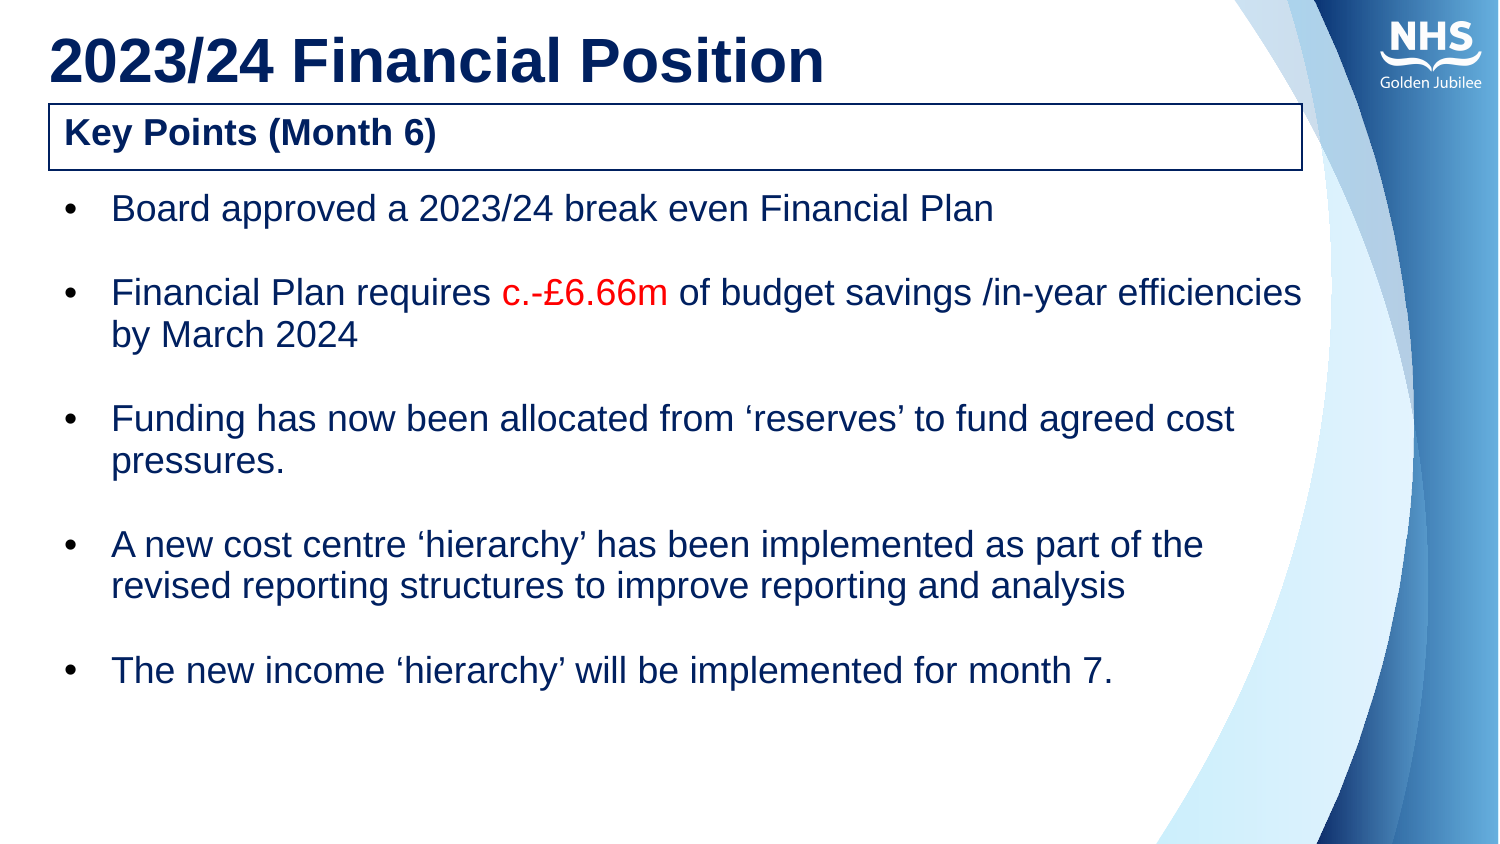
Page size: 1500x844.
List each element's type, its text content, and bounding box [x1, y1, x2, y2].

table_header Key Points (Month 6) [50, 105, 1301, 169]
table_header Board approved a 2023/24 break even Financial Plan Financial Plan requires c.-£6.66m of budget savings /in-year efficiencies by March 2024 Funding has now been allocated from ‘reserves’ to fund agreed cost pressures. A new cost centre ‘hierarchy’ has been implemented as part of the revised reporting structures to improve reporting and analysis The new income ‘hierarchy’ will be implemented for month 7. [49, 180, 1320, 813]
picture [1380, 21, 1482, 92]
title 2023/24 Financial Position [49, 23, 1064, 95]
